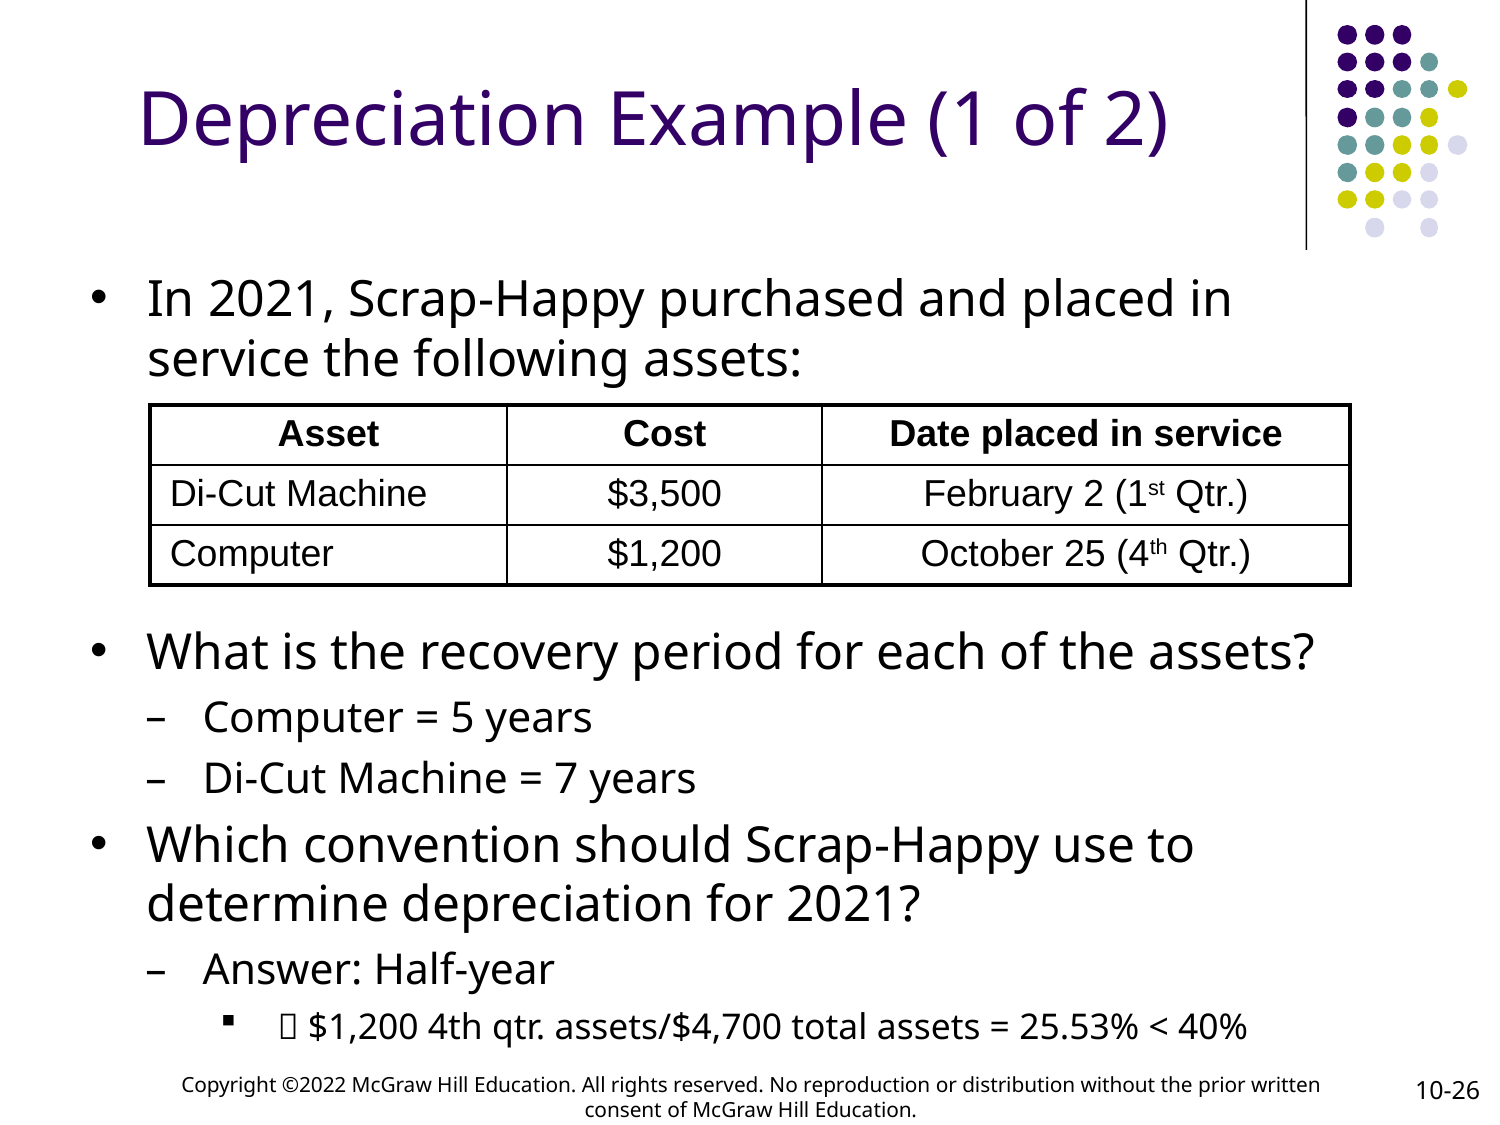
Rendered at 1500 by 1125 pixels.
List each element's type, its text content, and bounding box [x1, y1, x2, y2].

table_cell February 2 (1st Qtr.) [823, 466, 1348, 524]
table_cell $3,500 [508, 466, 821, 524]
table_cell $1,200 [508, 526, 821, 583]
table_cell October 25 (4th Qtr.) [823, 526, 1348, 583]
table_header Date placed in service [823, 407, 1348, 464]
table_header Asset [152, 407, 506, 464]
slide_number 10-26 [1345, 1061, 1496, 1122]
list In 2021, Scrap-Happy purchased and placed in service the following assets: [75, 259, 1425, 612]
table_cell Di-Cut Machine [152, 466, 506, 524]
table_header Cost [508, 407, 821, 464]
list What is the recovery period for each of the assets? Computer = 5 years Di-Cut Machine = 7 years Which convention should Scrap-Happy use to determine depreciation for 2021? Answer: Half-year  $1,200 4th qtr. assets/$4,700 total assets = 25.53% < 40% [75, 612, 1425, 1061]
table_cell Computer [152, 526, 506, 583]
title Depreciation Example (1 of 2) [32, 8, 1275, 234]
